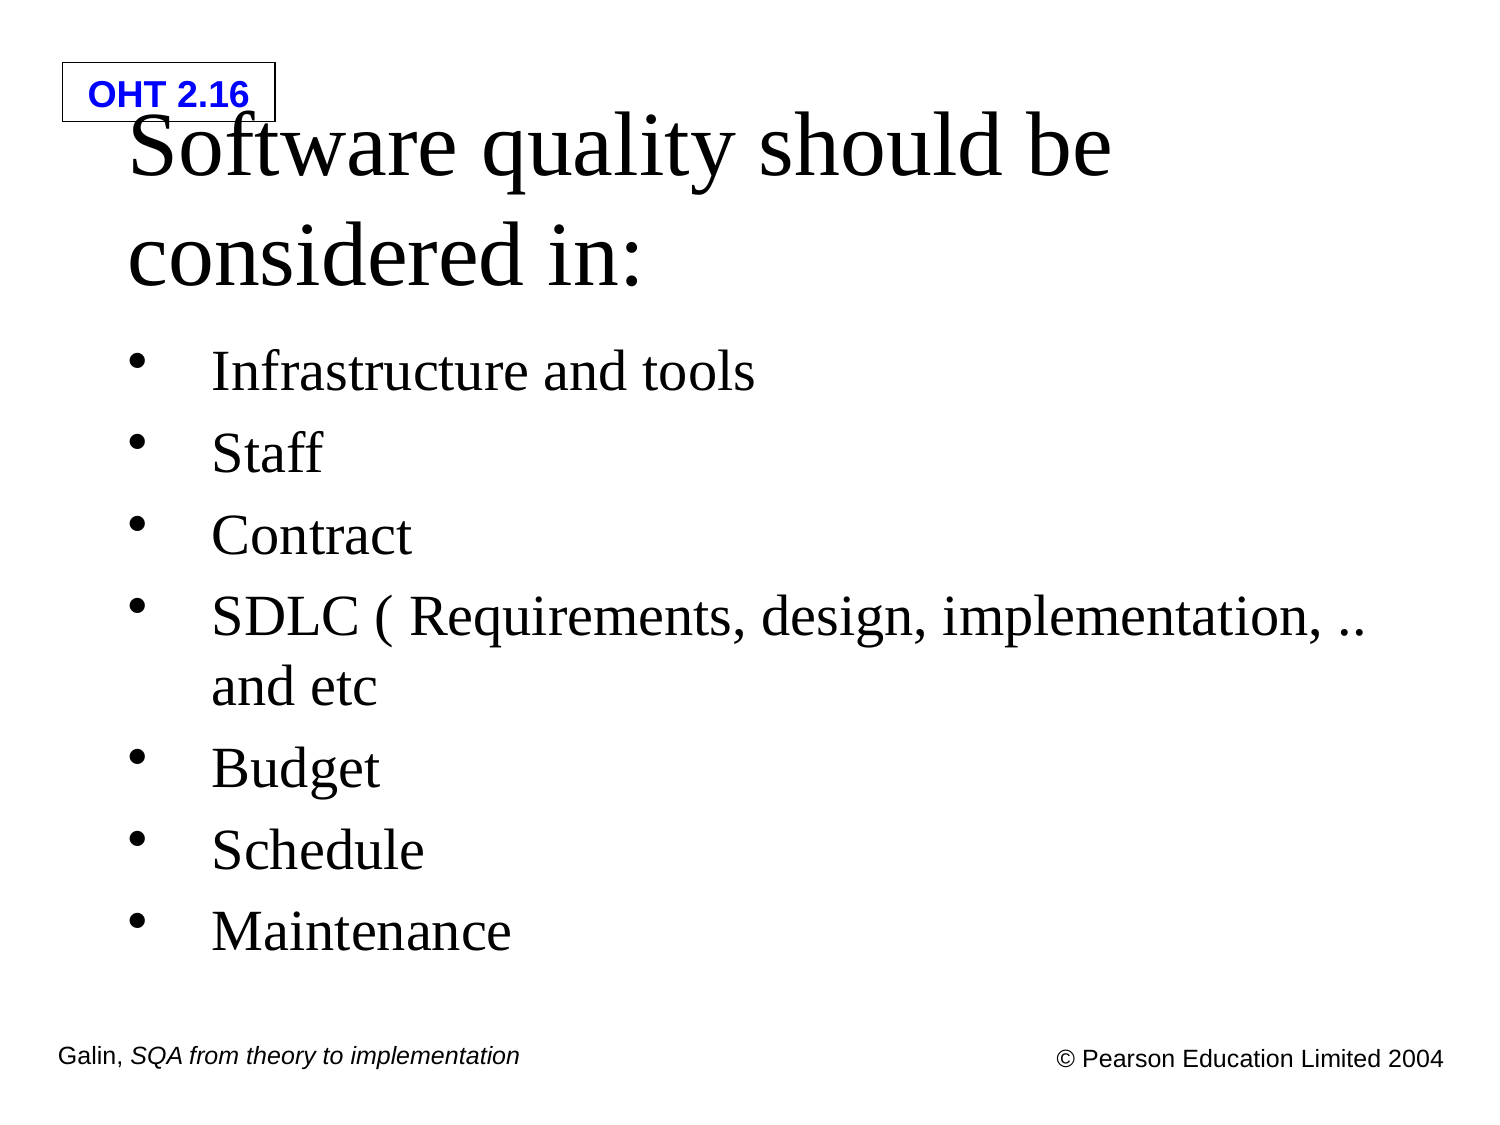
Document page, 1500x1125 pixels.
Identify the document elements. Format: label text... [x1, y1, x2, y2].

title Software quality should be considered in: [112, 99, 1388, 288]
list Infrastructure and tools Staff Contract SDLC ( Requirements, design, implementation, .. and etc Budget Schedule Maintenance [112, 324, 1388, 1001]
